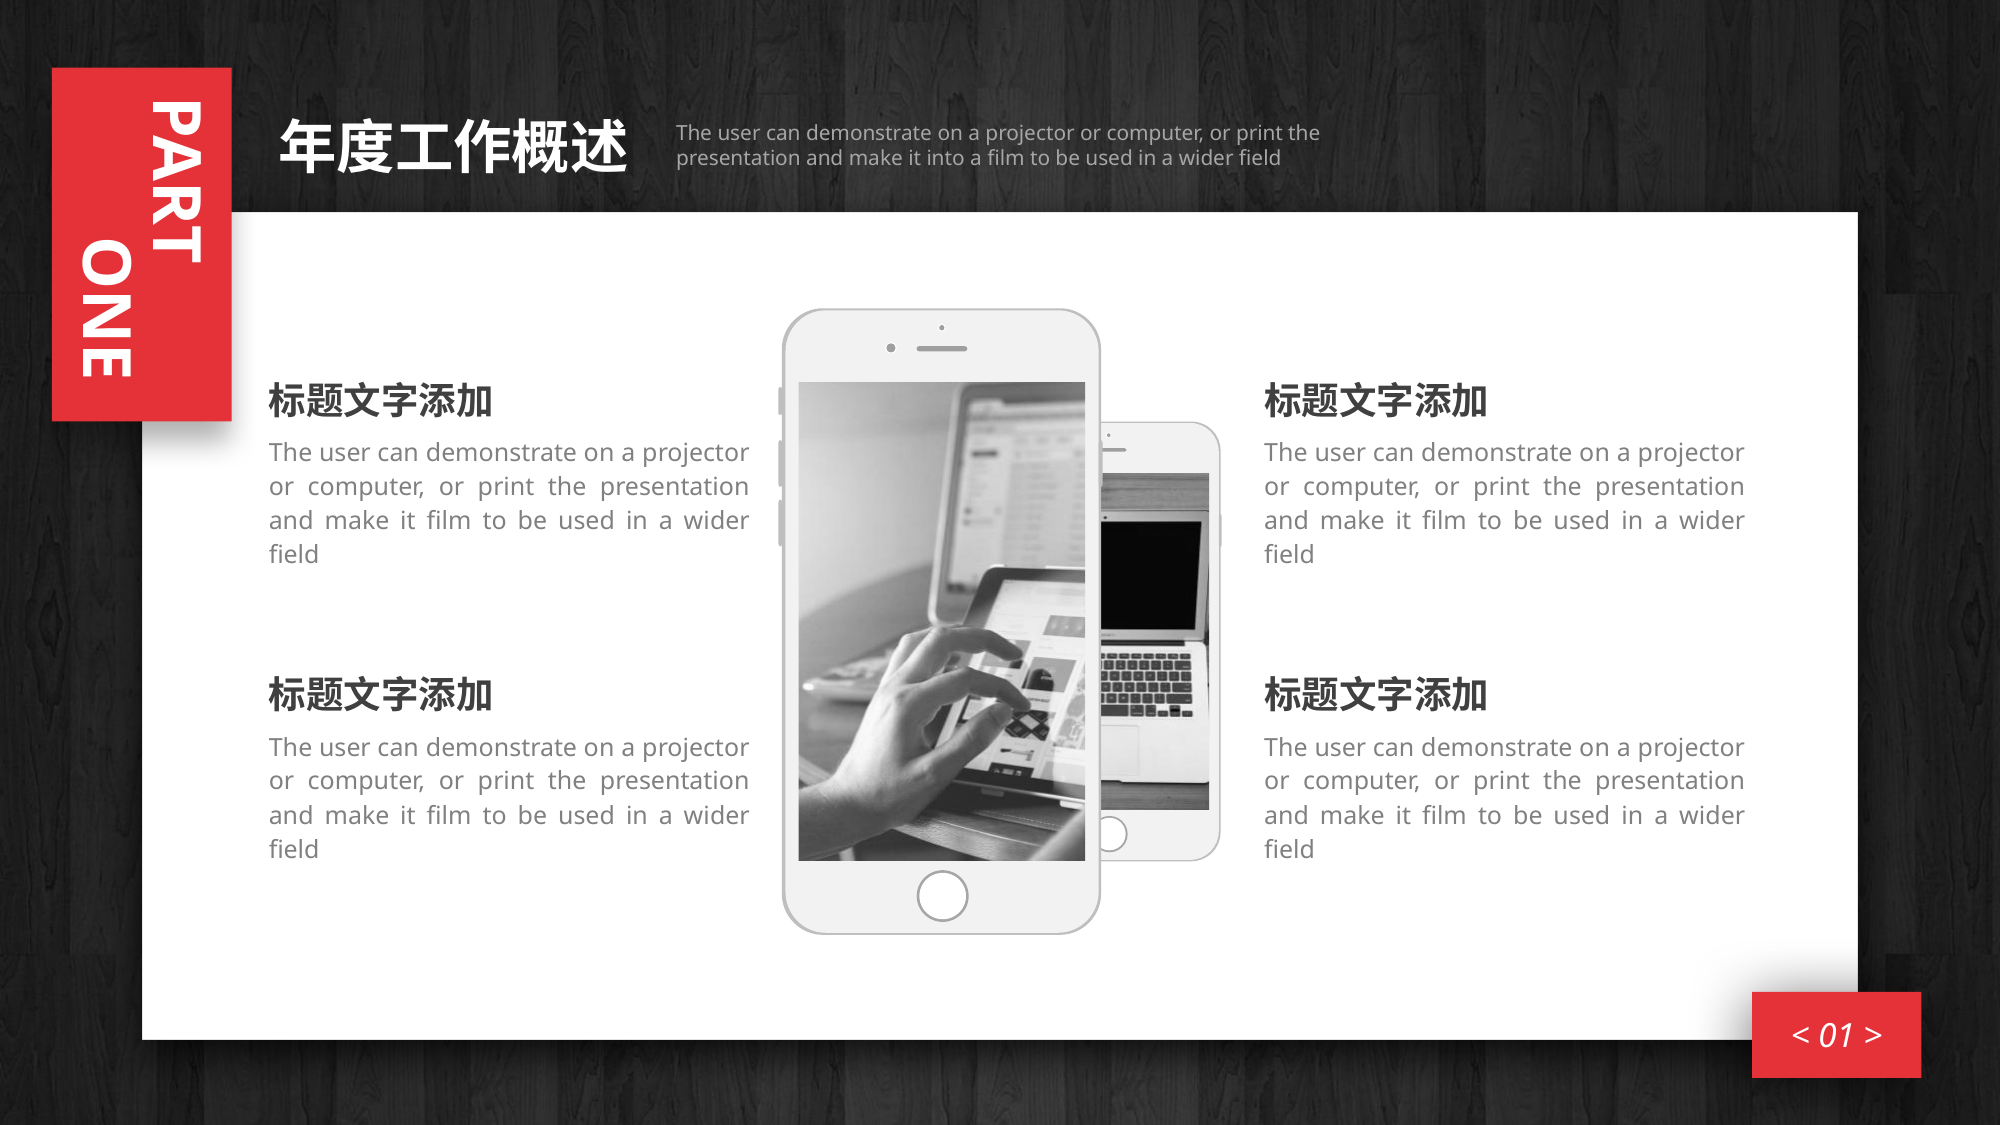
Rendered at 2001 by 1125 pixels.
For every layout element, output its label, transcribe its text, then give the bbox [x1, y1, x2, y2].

text_box The user can demonstrate on a projector or computer, or print the presentation and make it into a film to be used in a wider field [661, 112, 1439, 178]
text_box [253, 369, 766, 579]
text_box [1249, 663, 1761, 873]
text_box 年度工作概述 [264, 102, 953, 188]
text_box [1249, 369, 1761, 579]
picture [0, 0, 2000, 1125]
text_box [778, 308, 1222, 935]
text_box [253, 663, 766, 873]
